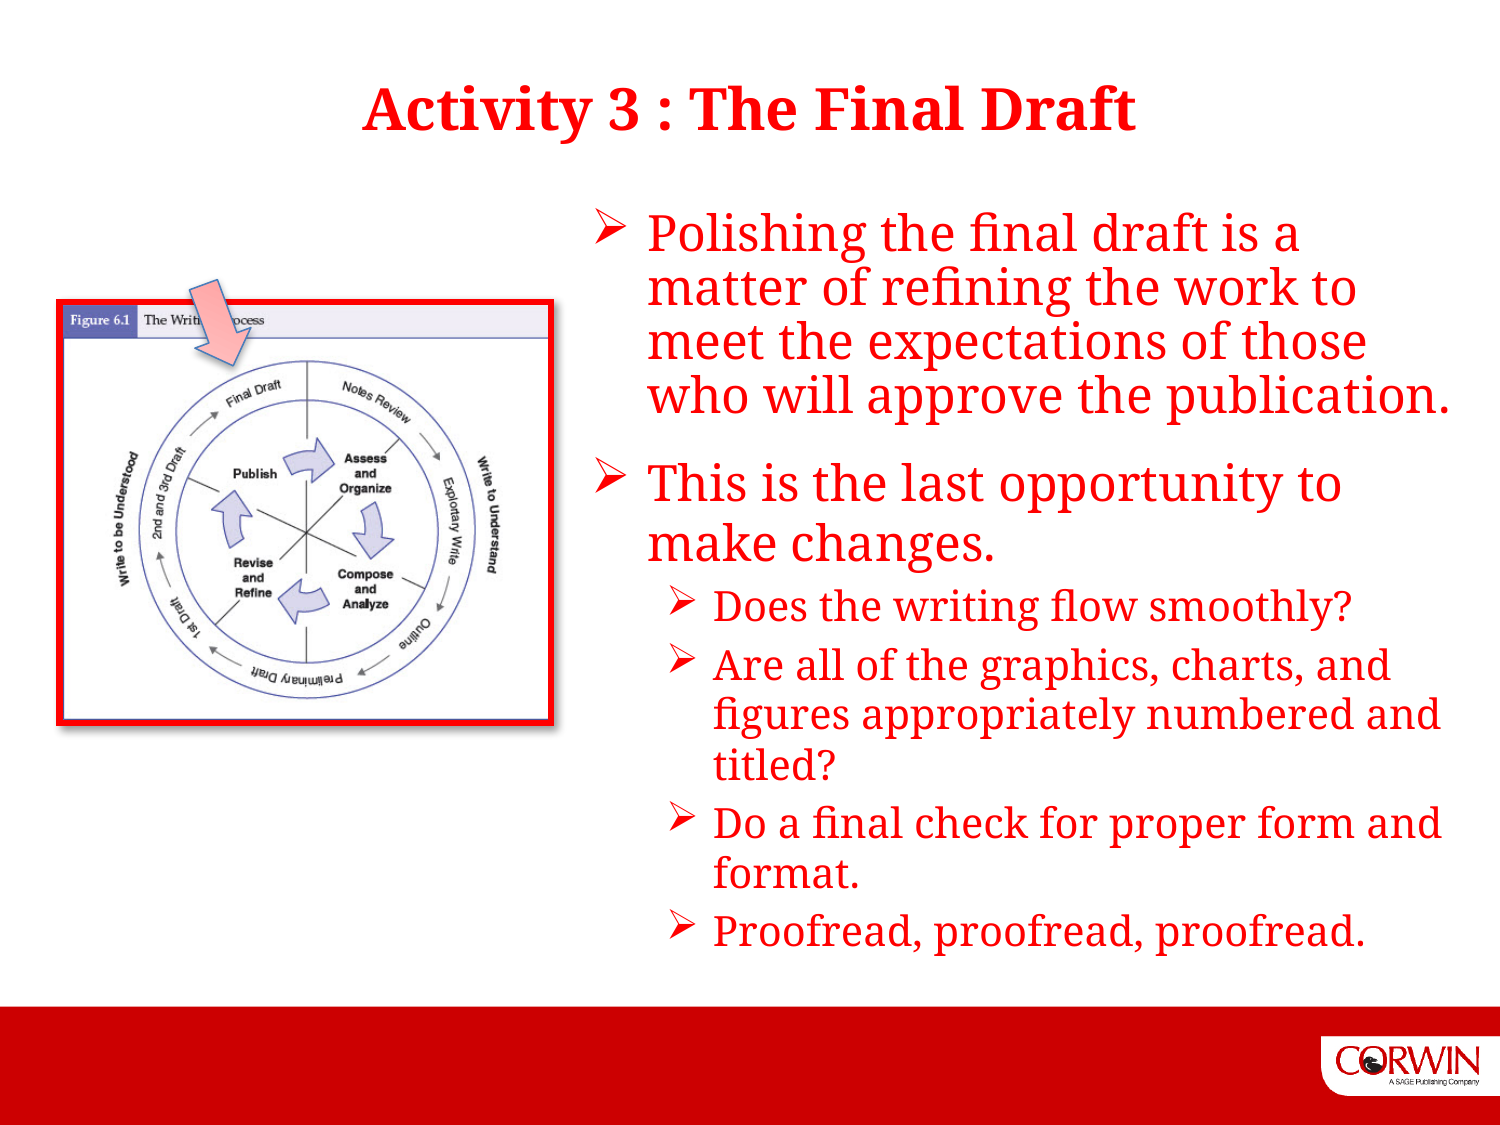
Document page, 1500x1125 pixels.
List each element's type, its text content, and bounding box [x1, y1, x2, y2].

picture [0, 0, 1500, 1125]
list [62, 304, 549, 721]
list Polishing the final draft is a matter of refining the work to meet the expectations of those who will approve the publication. This is the last opportunity to make changes. Does the writing flow smoothly? Are all of the graphics, charts, and figures appropriately numbered and titled? Do a final check for proper form and format. Proofread, proofread, proofread. [576, 200, 1468, 967]
title Activity 3 : The Final Draft [75, 45, 1425, 170]
text_box [188, 278, 227, 303]
